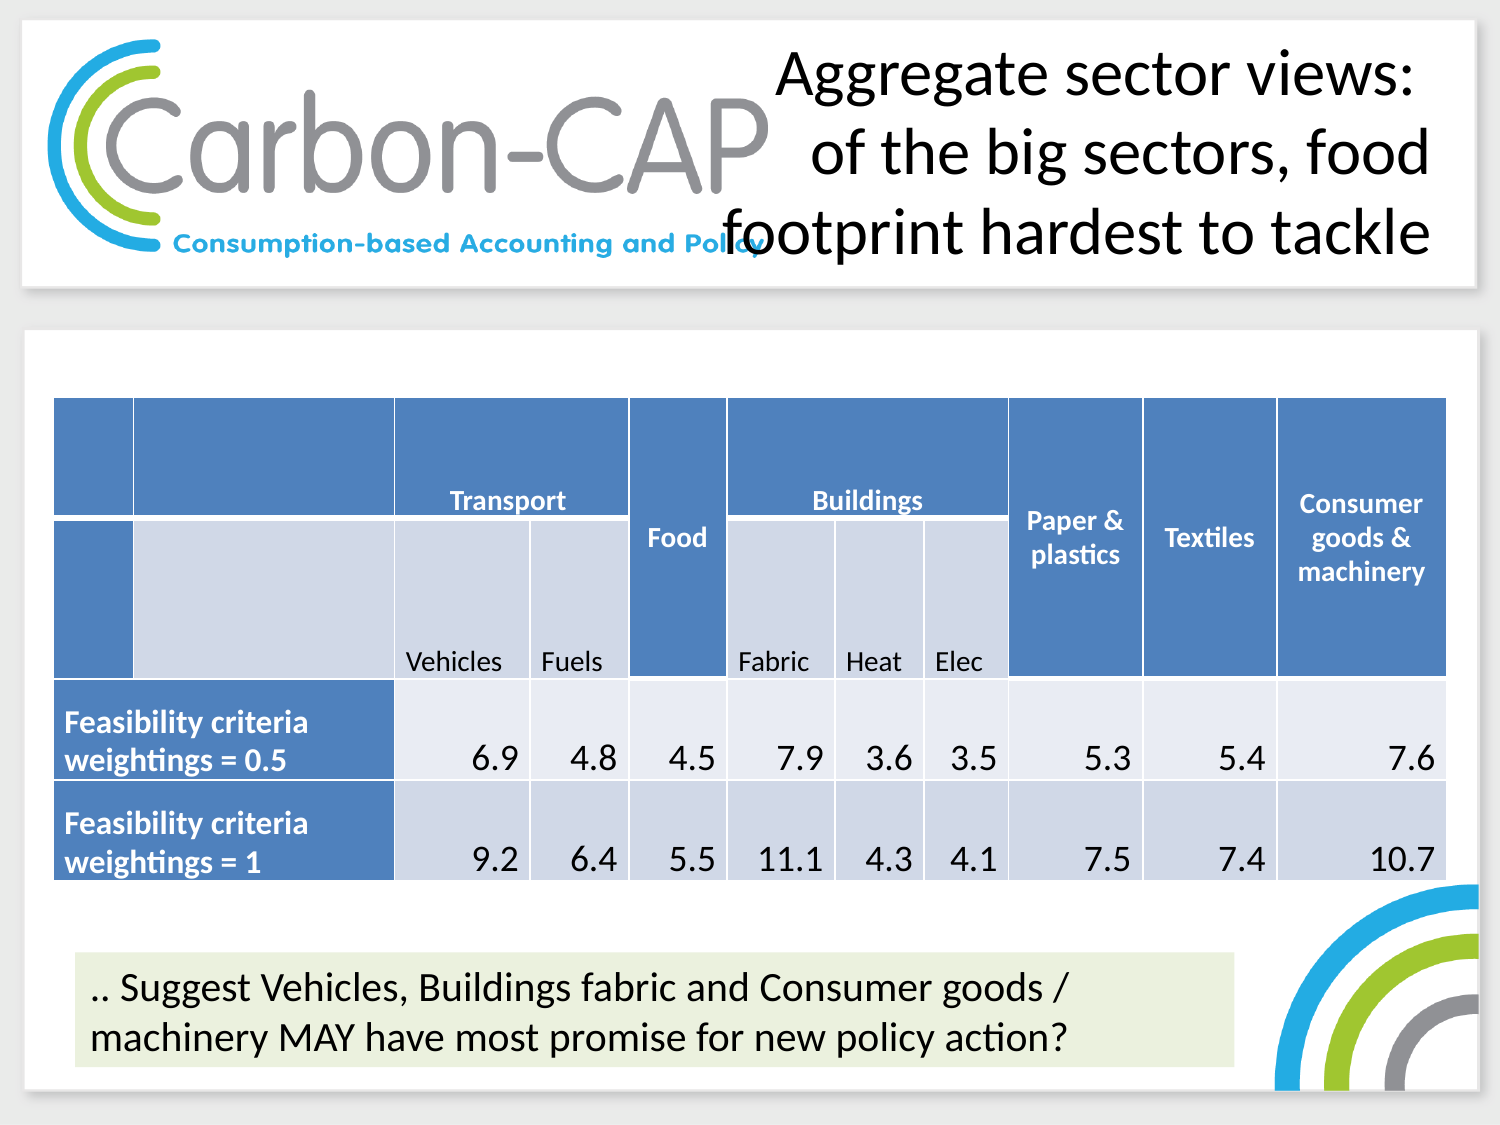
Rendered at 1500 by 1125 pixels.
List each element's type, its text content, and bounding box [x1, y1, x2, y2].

table_cell 6.9 [395, 680, 529, 779]
title Aggregate sector views: of the big sectors, food footprint hardest to tackle [594, 54, 1447, 243]
table_cell Fuels [531, 521, 628, 678]
table_cell 5.4 [1144, 681, 1276, 779]
table_cell 4.3 [836, 781, 923, 880]
table_cell 7.9 [728, 680, 834, 779]
table_cell 10.7 [1278, 781, 1446, 880]
table_header [134, 398, 394, 515]
table_cell 7.6 [1278, 681, 1446, 779]
text_box .. Suggest Vehicles, Buildings fabric and Consumer goods / machinery MAY have most promise for new policy action? [75, 952, 1235, 1068]
picture [0, 0, 1500, 1125]
table_header Food [630, 398, 726, 676]
table_header Buildings [728, 398, 1008, 515]
table_header Consumer goods & machinery [1278, 398, 1446, 676]
table_cell 6.4 [531, 781, 628, 880]
table_cell [54, 521, 133, 678]
table_header Transport [395, 398, 628, 515]
table_cell Elec [925, 521, 1008, 678]
table_cell Fabric [728, 521, 834, 678]
table_cell Feasibility criteria weightings = 1 [54, 781, 394, 880]
table_cell Vehicles [395, 521, 529, 678]
table_cell 11.1 [728, 781, 834, 880]
table_cell 9.2 [395, 781, 529, 880]
table_header Paper & plastics [1009, 398, 1142, 676]
table_cell 5.3 [1009, 681, 1142, 779]
table_cell 5.5 [630, 781, 726, 880]
table_cell 3.5 [925, 680, 1008, 779]
table_cell 4.1 [925, 781, 1008, 880]
table_cell Feasibility criteria weightings = 0.5 [54, 680, 394, 779]
table_header [54, 398, 133, 515]
table_cell 7.5 [1009, 781, 1142, 880]
table_cell 4.8 [531, 680, 628, 779]
table_cell [134, 521, 394, 678]
table_header Textiles [1144, 398, 1276, 676]
table_cell Heat [836, 521, 923, 678]
table_cell 7.4 [1144, 781, 1276, 880]
table_cell 4.5 [630, 681, 726, 779]
table_cell 3.6 [836, 680, 923, 779]
